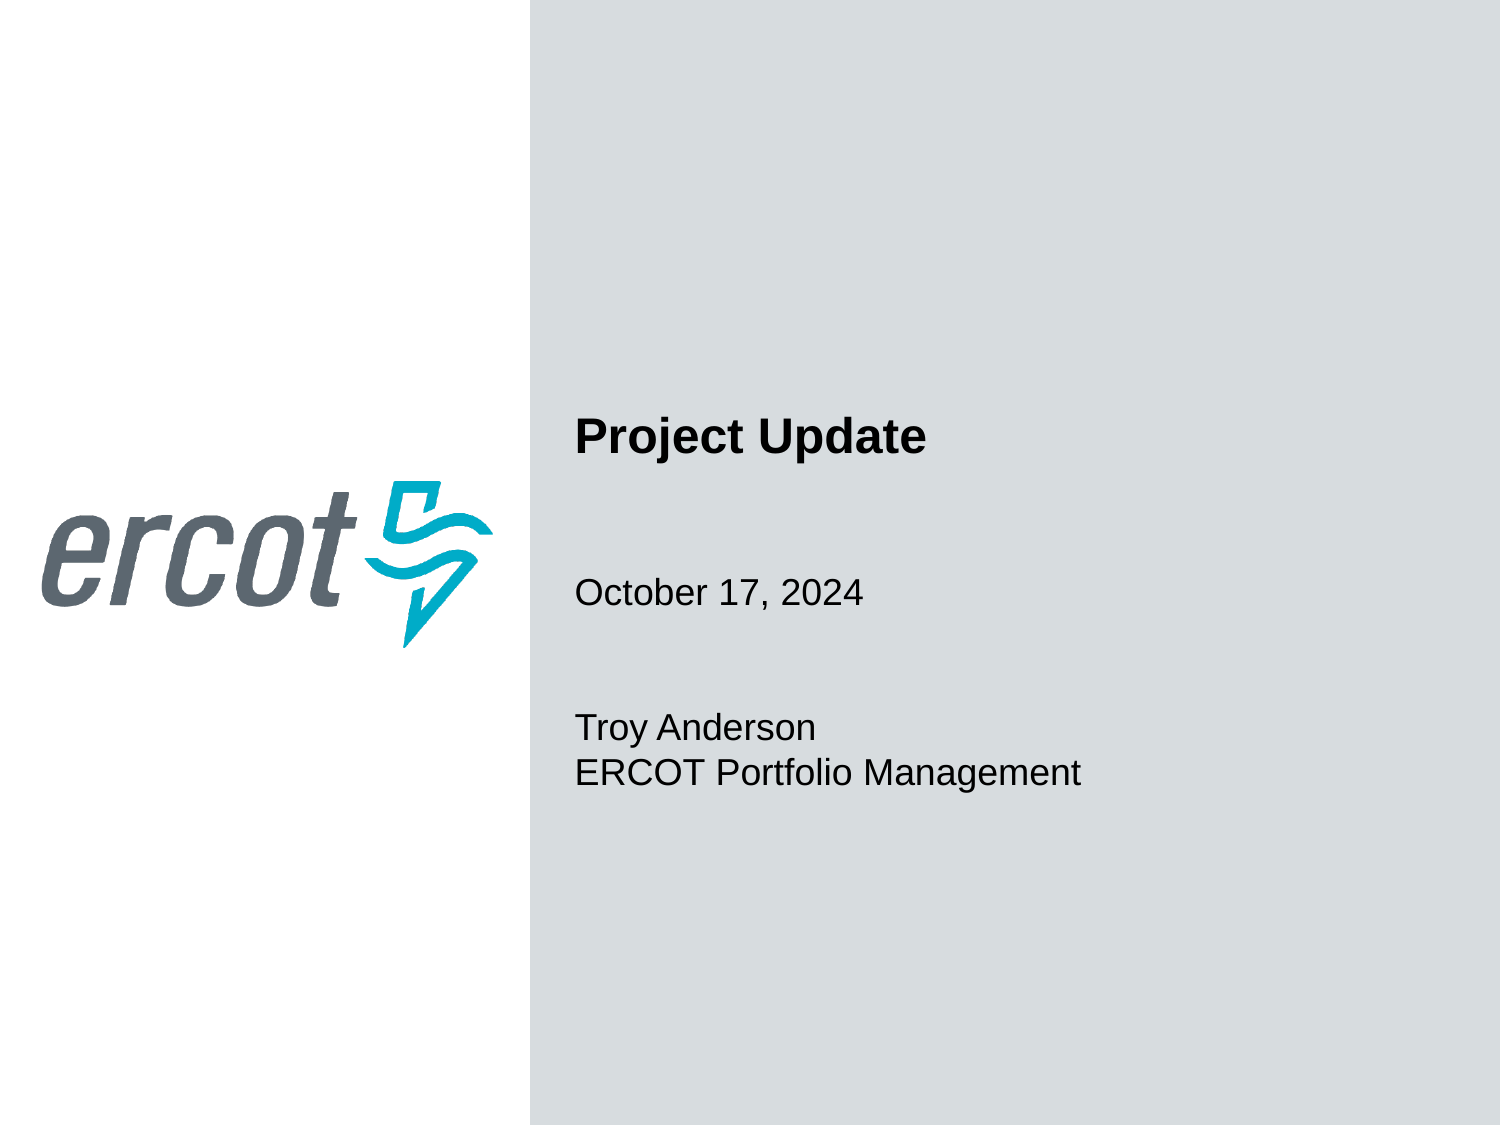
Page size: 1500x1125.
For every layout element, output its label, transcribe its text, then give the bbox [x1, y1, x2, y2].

text_box Project Update October 17, 2024 Troy Anderson ERCOT Portfolio Management [559, 395, 1486, 801]
picture [32, 471, 501, 654]
